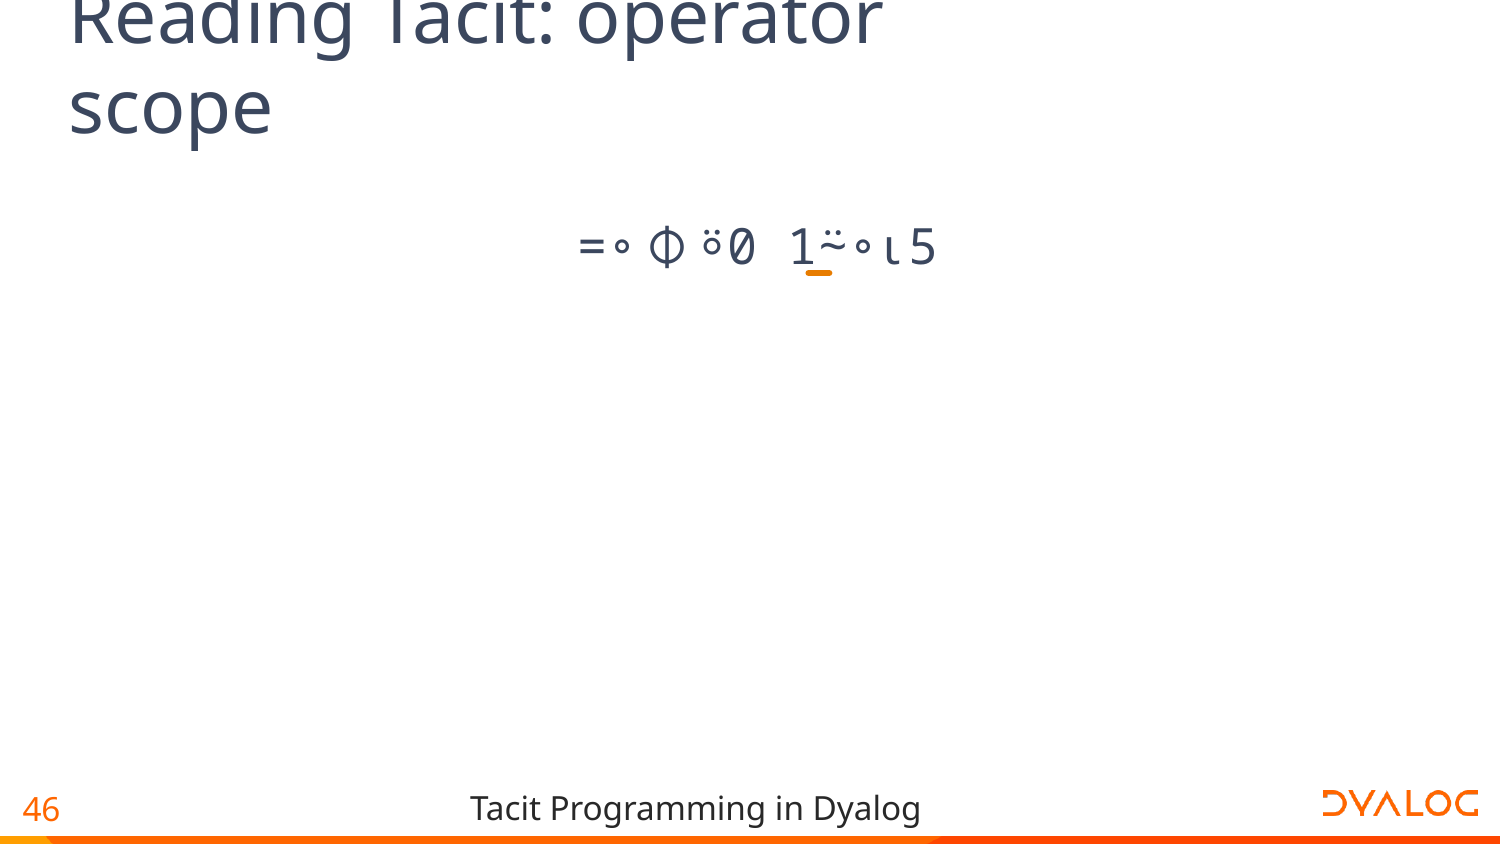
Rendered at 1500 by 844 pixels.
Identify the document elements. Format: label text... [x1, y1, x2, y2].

title Reading Tacit: operator scope [53, 43, 1121, 157]
picture [1323, 790, 1478, 816]
list =∘⌽⍤0 1⍨∘⍳5 [53, 207, 1463, 740]
picture [0, 836, 1500, 844]
